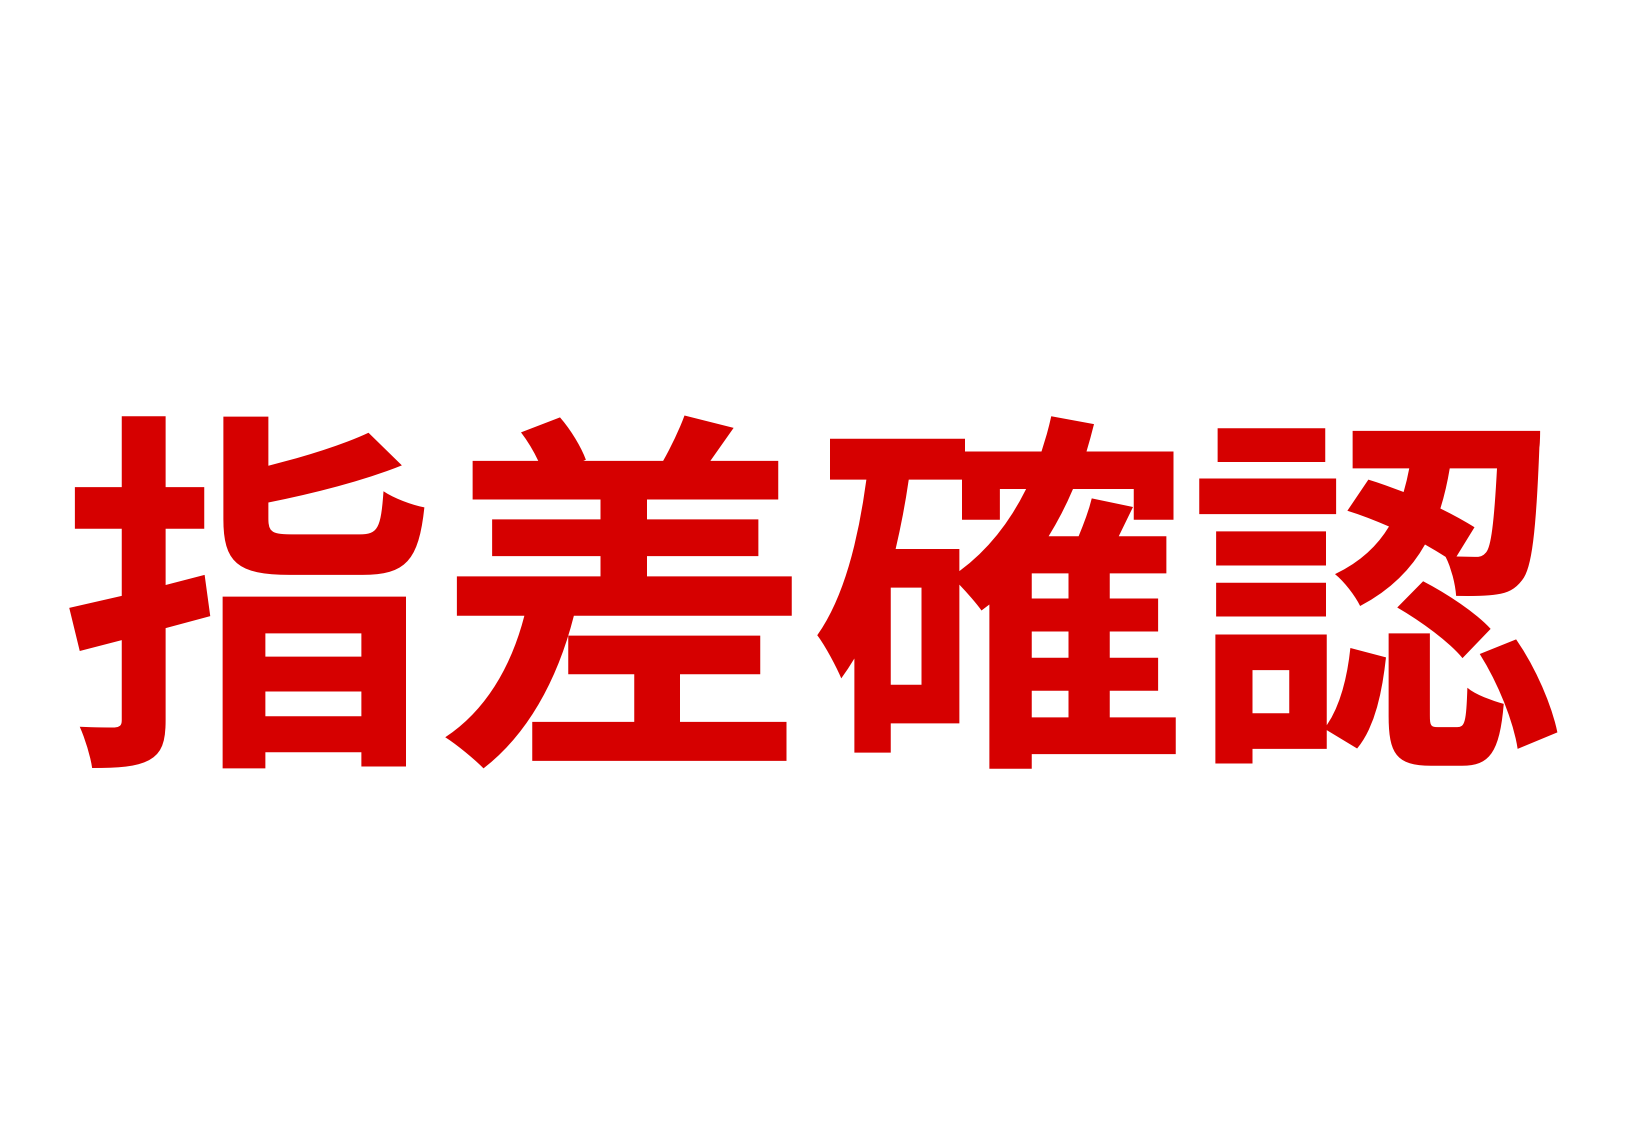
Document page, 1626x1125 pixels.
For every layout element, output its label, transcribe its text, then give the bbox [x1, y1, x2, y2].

text_box 指差確認 [0, 353, 1625, 818]
